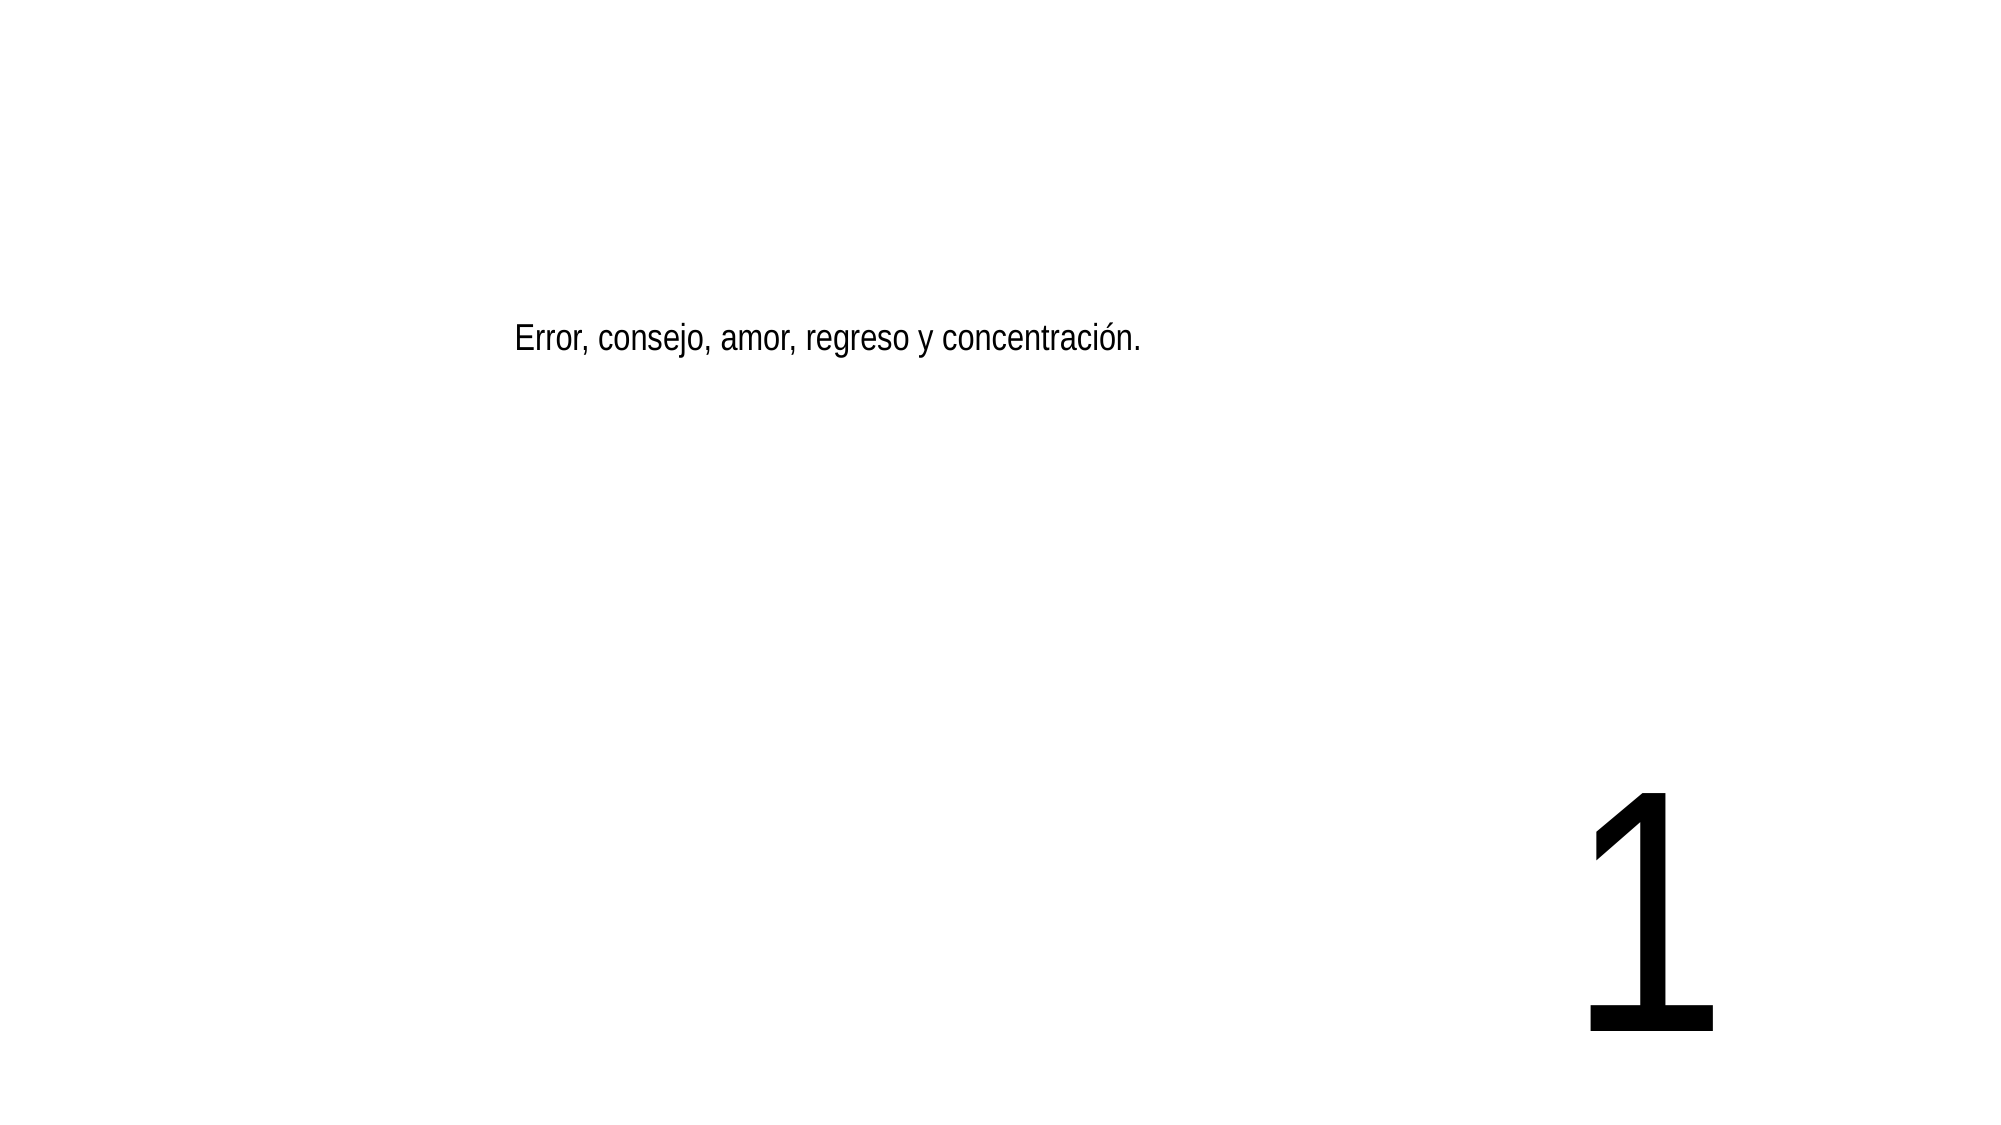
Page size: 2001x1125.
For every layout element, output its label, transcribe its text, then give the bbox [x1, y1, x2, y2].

text_box Error, consejo, amor, regreso y concentración. [499, 305, 1500, 366]
text_box 1 [1428, 678, 1870, 1109]
